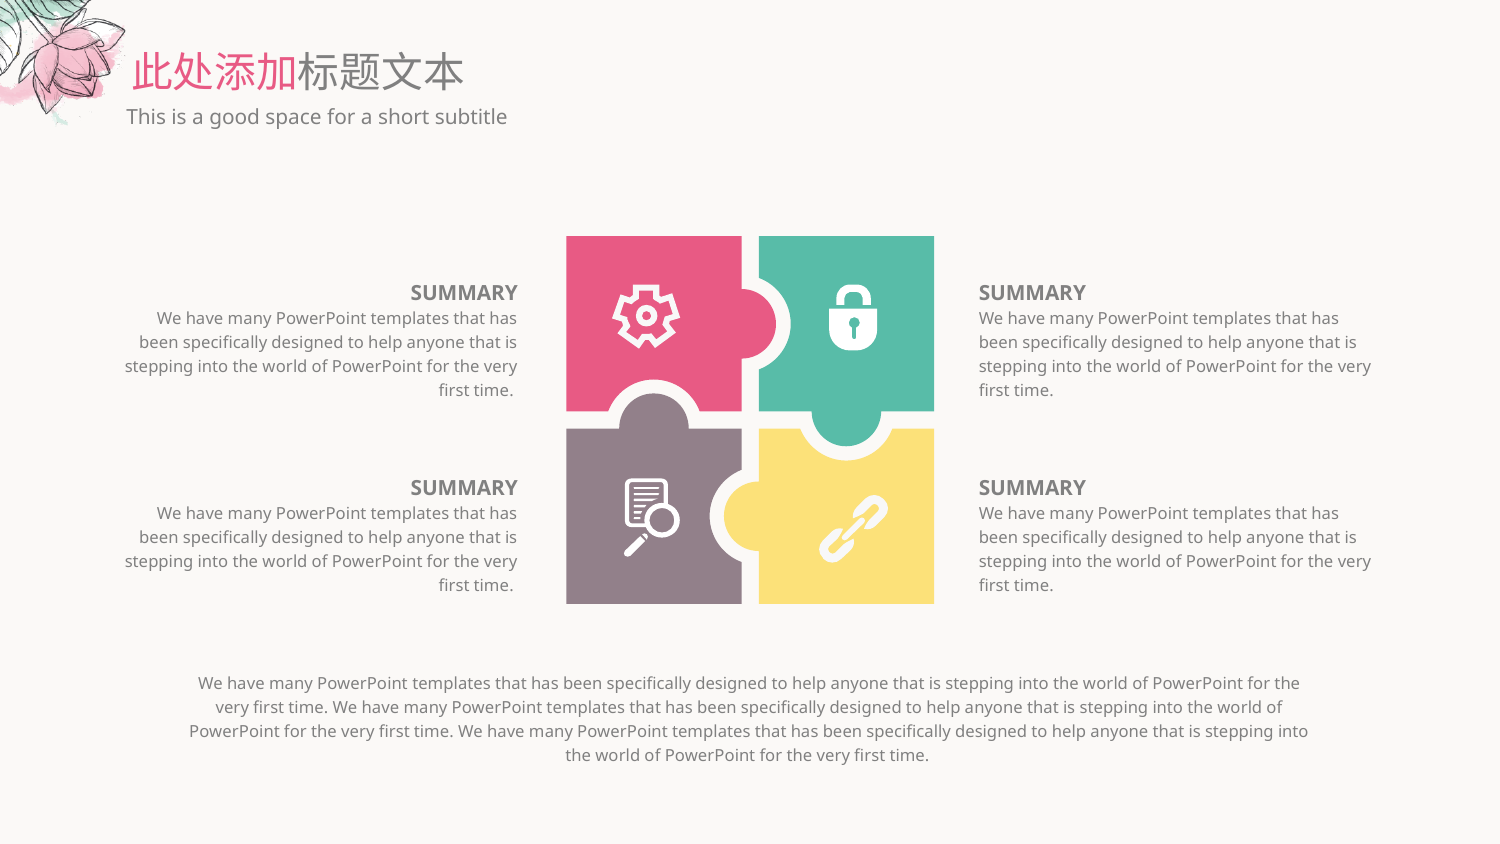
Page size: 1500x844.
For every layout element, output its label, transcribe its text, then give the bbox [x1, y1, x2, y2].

text_box SUMMARY We have many PowerPoint templates that has been specifically designed to help anyone that is stepping into the world of PowerPoint for the very first time. [116, 469, 518, 596]
text_box SUMMARY We have many PowerPoint templates that has been specifically designed to help anyone that is stepping into the world of PowerPoint for the very first time. [978, 274, 1381, 400]
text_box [623, 478, 682, 558]
text_box [723, 428, 935, 604]
text_box SUMMARY We have many PowerPoint templates that has been specifically designed to help anyone that is stepping into the world of PowerPoint for the very first time. [116, 274, 518, 400]
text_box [817, 493, 890, 565]
text_box [566, 236, 776, 412]
text_box We have many PowerPoint templates that has been specifically designed to help anyone that is stepping into the world of PowerPoint for the very first time. We have many PowerPoint templates that has been specifically designed to help anyone that is stepping into the world of PowerPoint for the very first time. We have many PowerPoint templates that has been specifically designed to help anyone that is stepping into the world of PowerPoint for the very first time. [182, 669, 1317, 765]
text_box [566, 393, 742, 604]
text_box SUMMARY We have many PowerPoint templates that has been specifically designed to help anyone that is stepping into the world of PowerPoint for the very first time. [978, 469, 1381, 596]
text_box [828, 284, 878, 351]
text_box [758, 236, 935, 447]
text_box This is a good space for a short subtitle [126, 95, 523, 136]
text_box 此处添加标题文本 [130, 45, 587, 96]
picture [0, 0, 126, 127]
text_box [611, 284, 681, 349]
